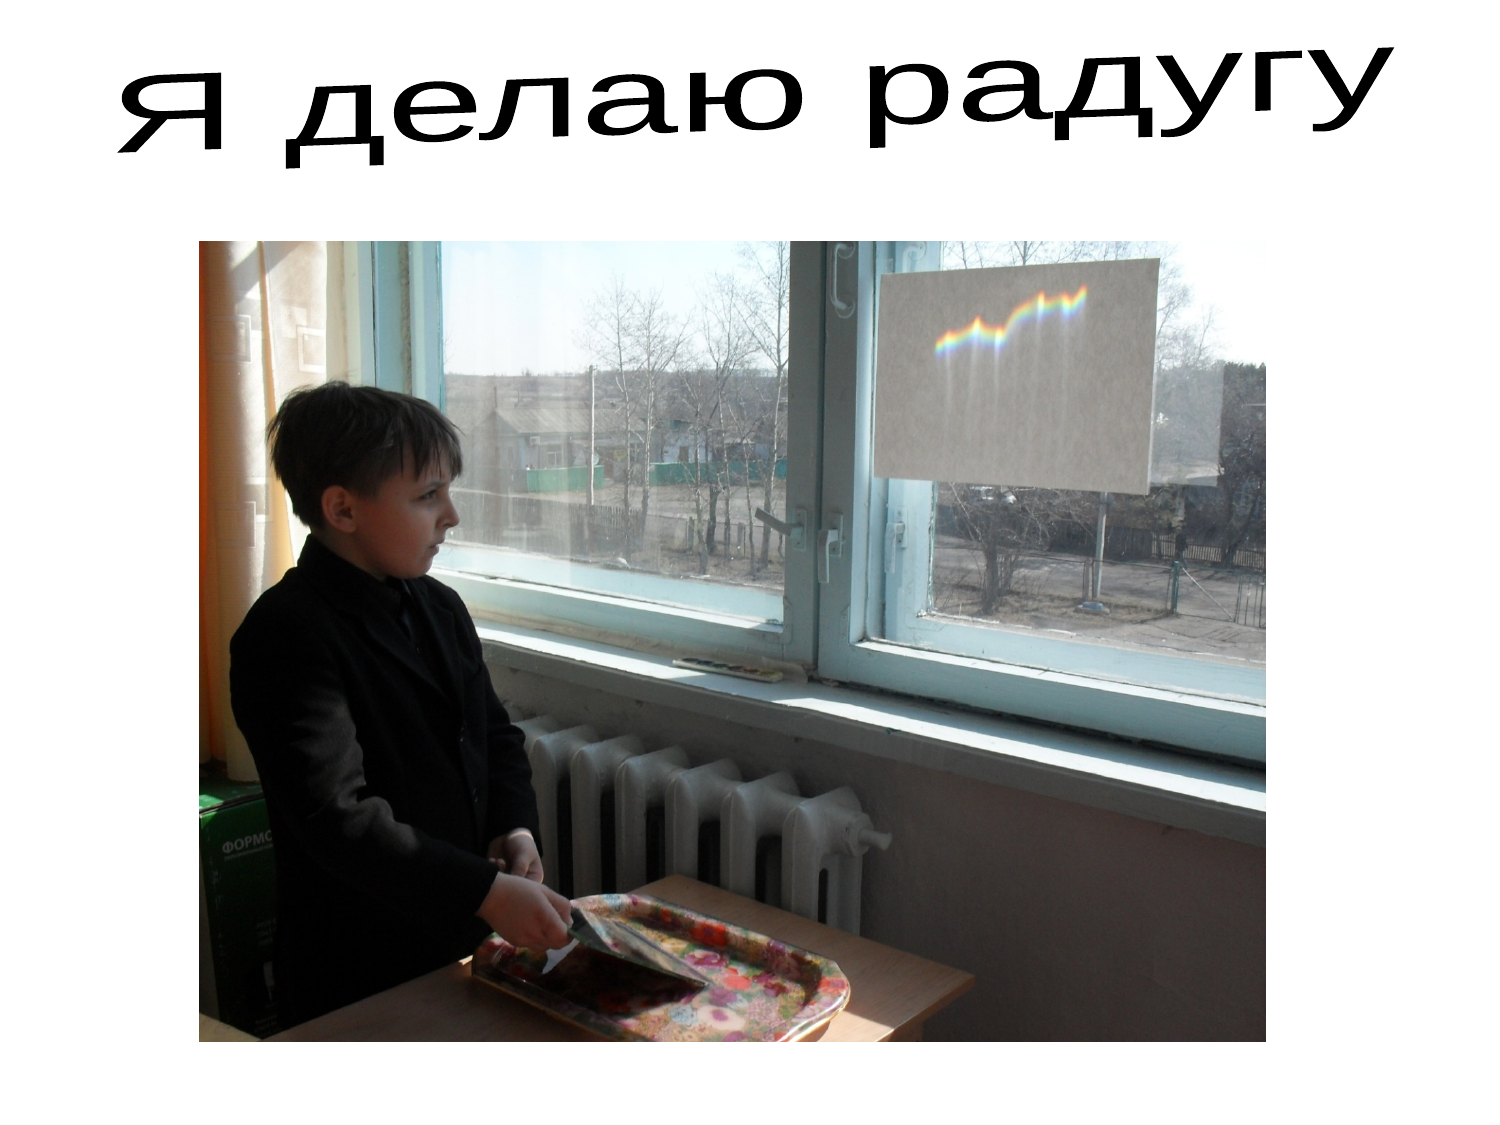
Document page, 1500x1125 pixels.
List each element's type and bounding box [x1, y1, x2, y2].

picture [198, 241, 1266, 1042]
